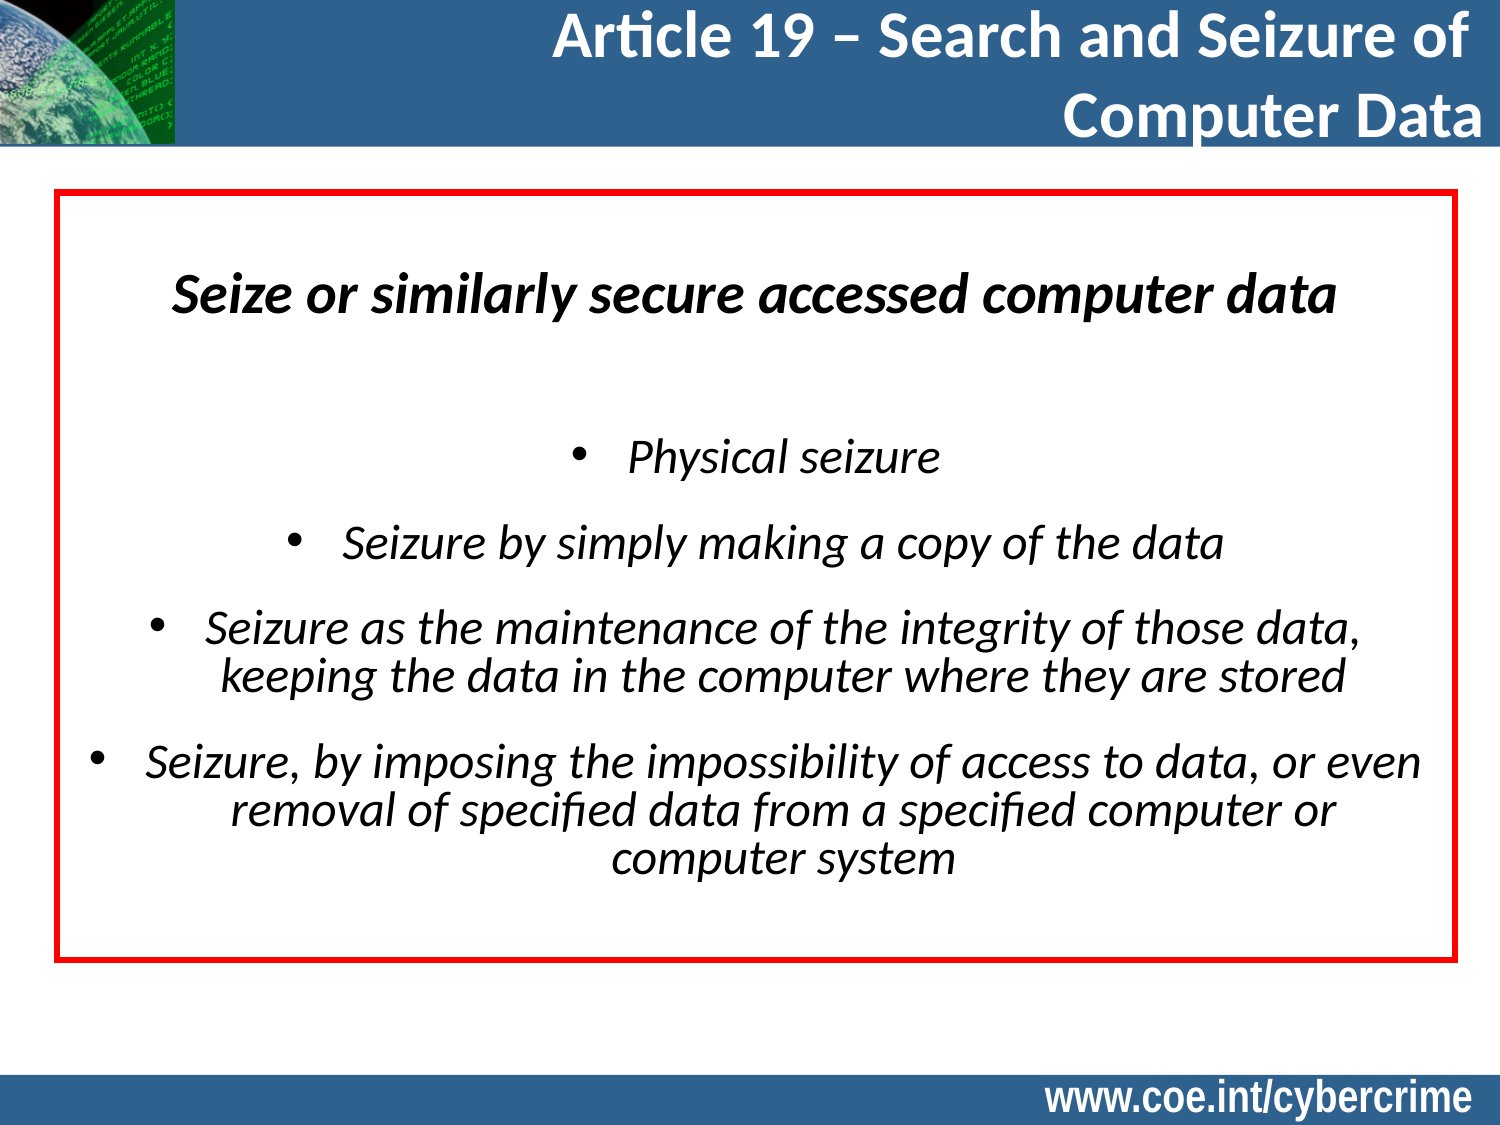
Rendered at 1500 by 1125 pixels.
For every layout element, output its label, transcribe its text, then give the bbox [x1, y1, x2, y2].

text_box www.coe.int/cybercrime [1030, 1059, 1500, 1125]
picture [0, 0, 175, 144]
text_box [0, 1073, 1030, 1125]
text_box Article 19 – Search and Seizure of Computer Data [177, 0, 1500, 149]
text_box Seize or similarly secure accessed computer data Physical seizure Seizure by simply making a copy of the data Seizure as the maintenance of the integrity of those data, keeping the data in the computer where they are stored Seizure, by imposing the impossibility of access to data, or even removal of specified data from a specified computer or computer system [57, 192, 1455, 960]
